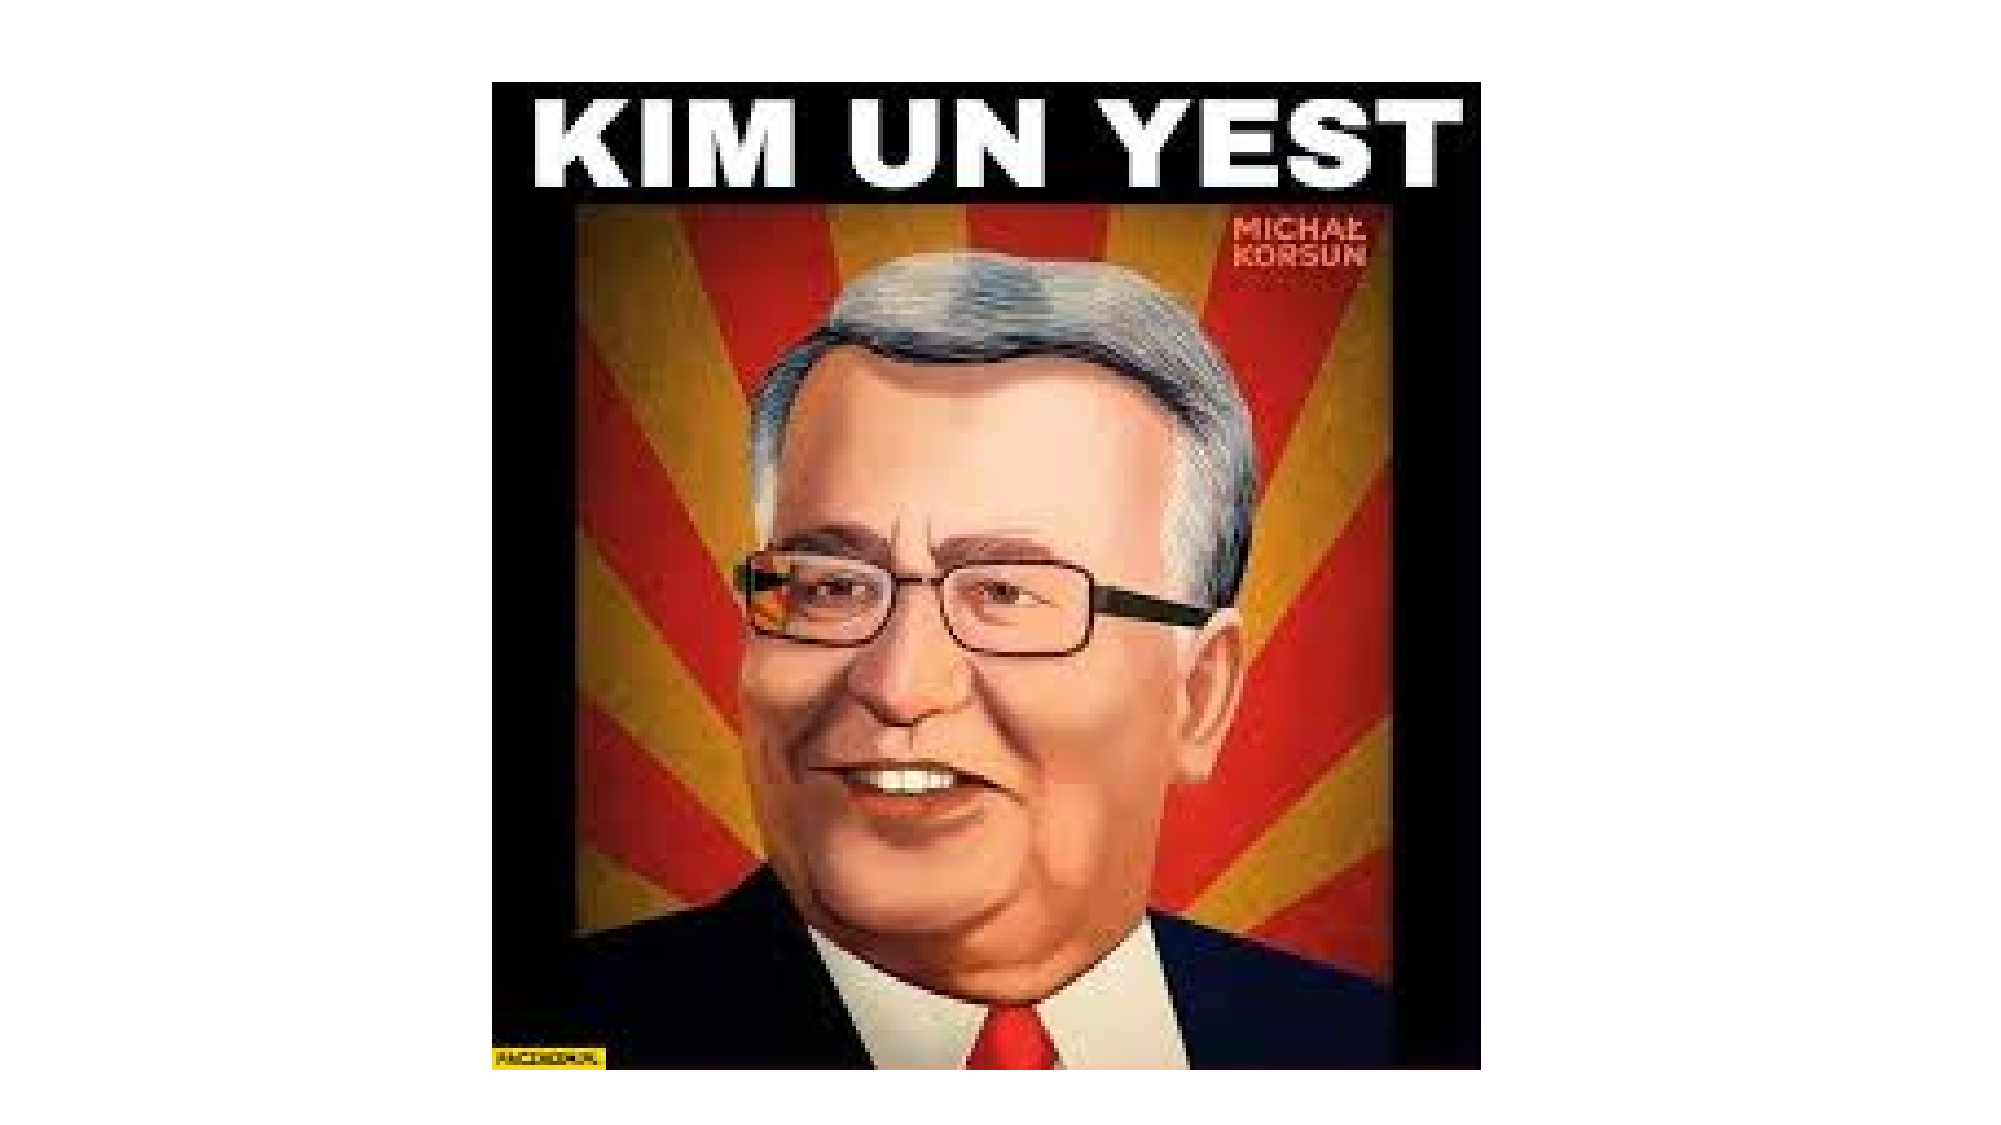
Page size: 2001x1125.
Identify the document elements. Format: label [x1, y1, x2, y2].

picture [492, 81, 1481, 1070]
